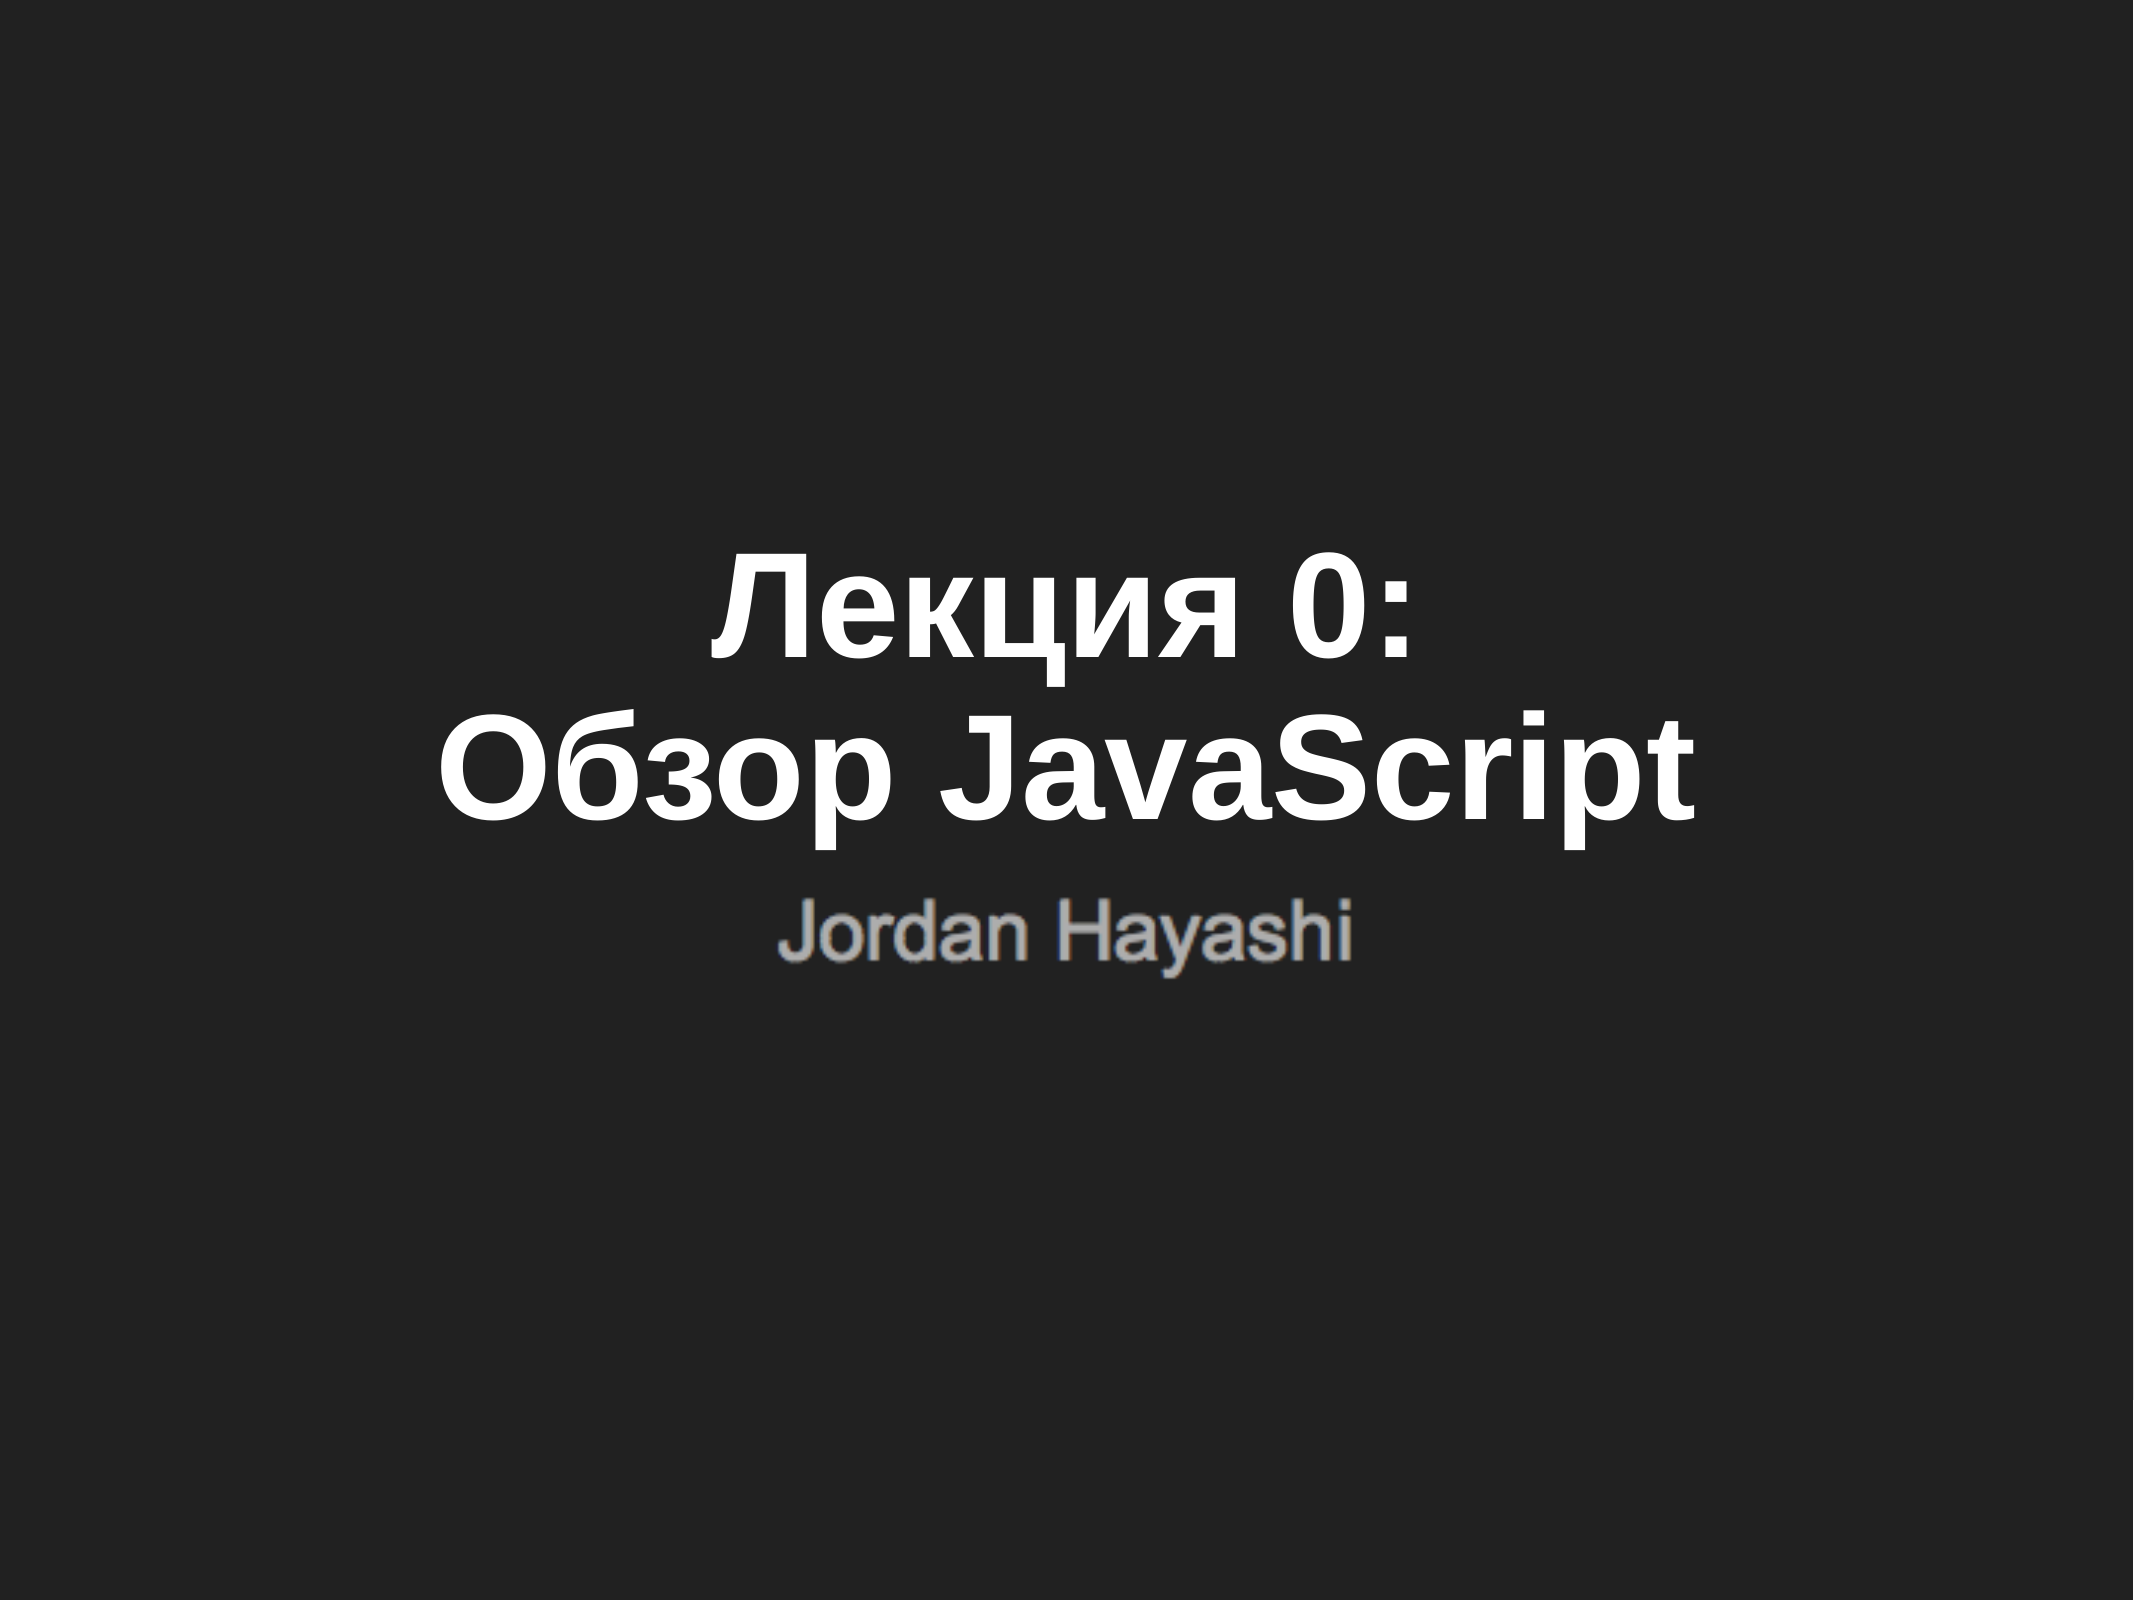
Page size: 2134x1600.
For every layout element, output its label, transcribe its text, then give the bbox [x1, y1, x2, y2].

picture [0, 860, 2134, 1401]
text_box Обзор JavaScript [426, 661, 1707, 859]
text_box Лекция 0: [702, 498, 1431, 661]
